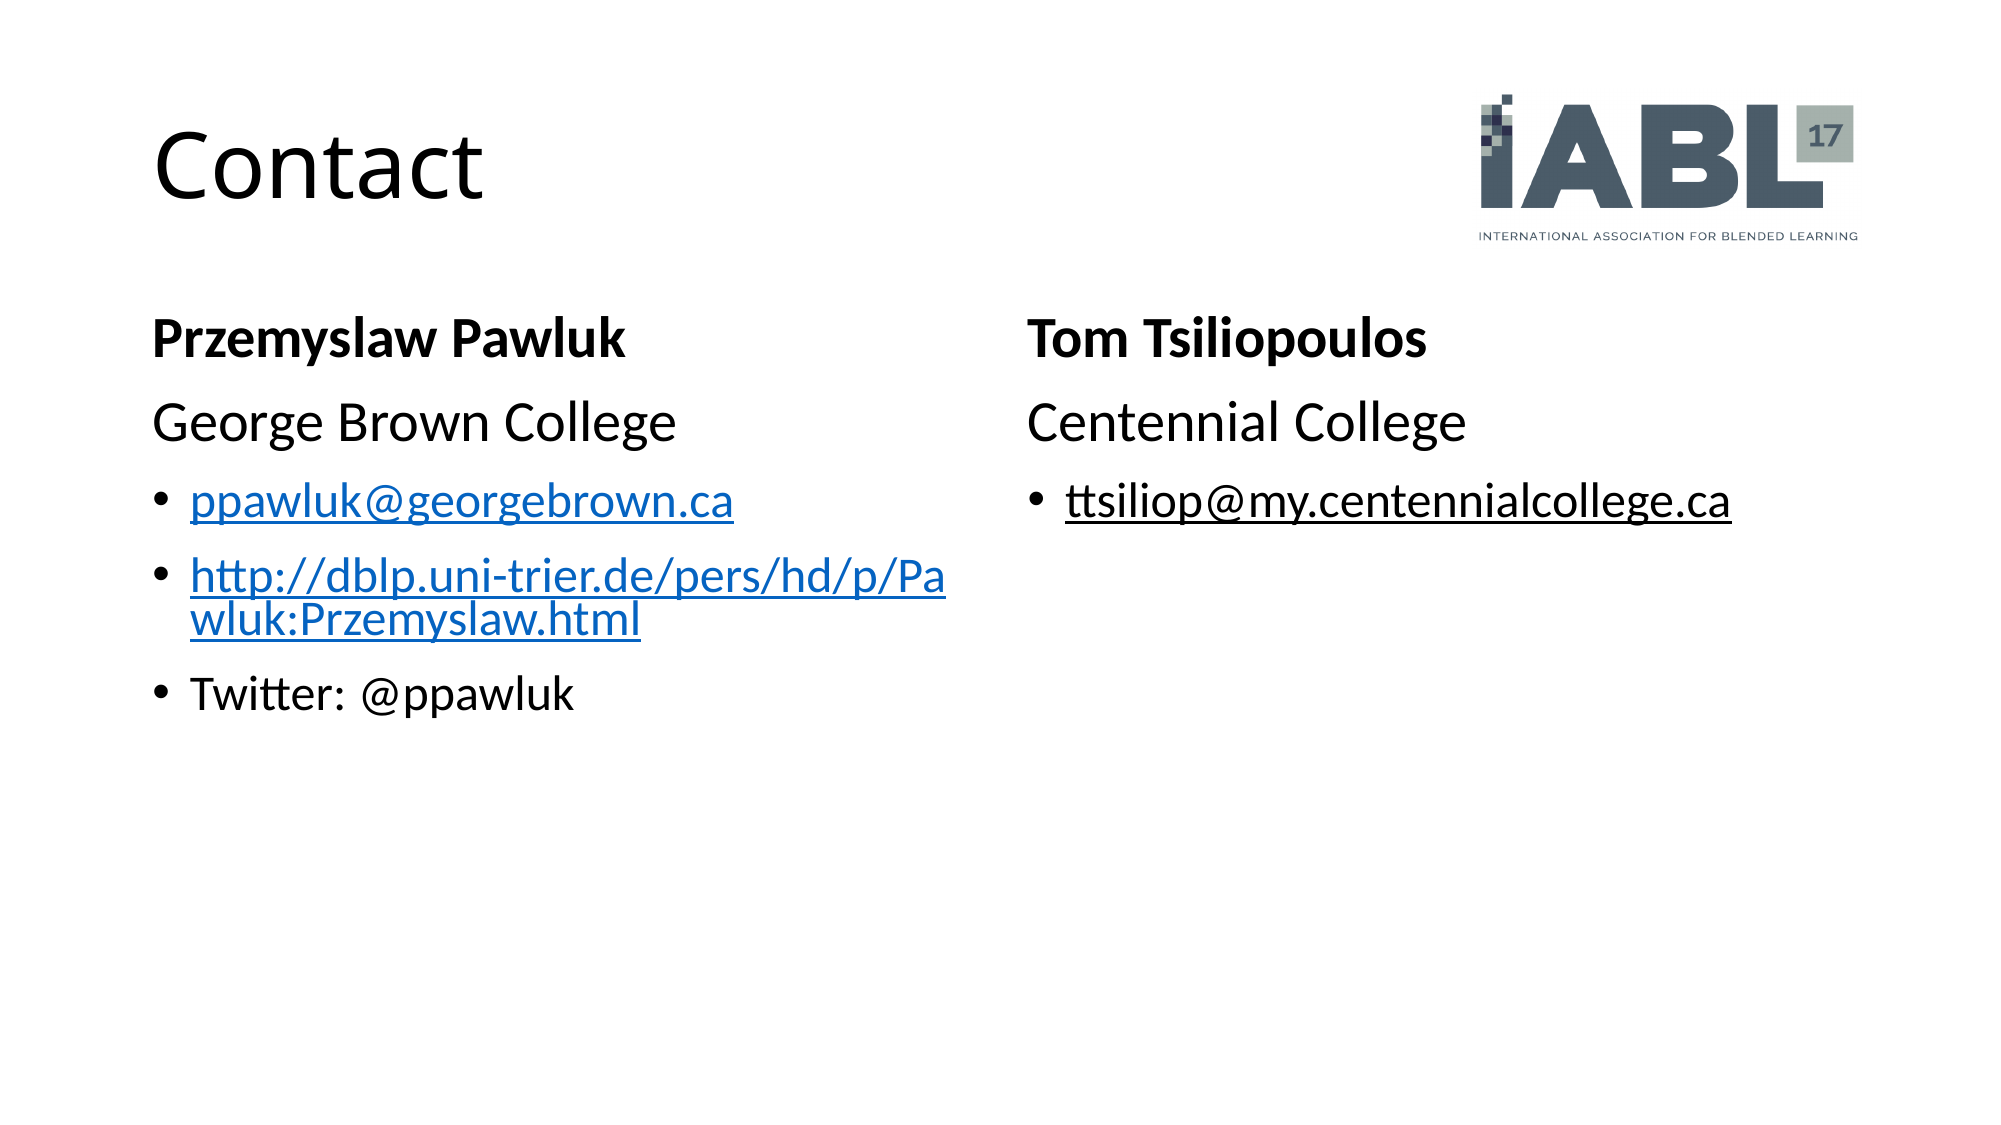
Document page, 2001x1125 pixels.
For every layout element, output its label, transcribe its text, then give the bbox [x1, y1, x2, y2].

list Tom Tsiliopoulos Centennial College ttsiliop@my.centennialcollege.ca [1012, 299, 1863, 1014]
list Przemyslaw Pawluk George Brown College ppawluk@georgebrown.ca http://dblp.uni-trier.de/pers/hd/p/Pawluk:Przemyslaw.html Twitter: @ppawluk [137, 299, 988, 1014]
title Contact [137, 59, 1863, 278]
